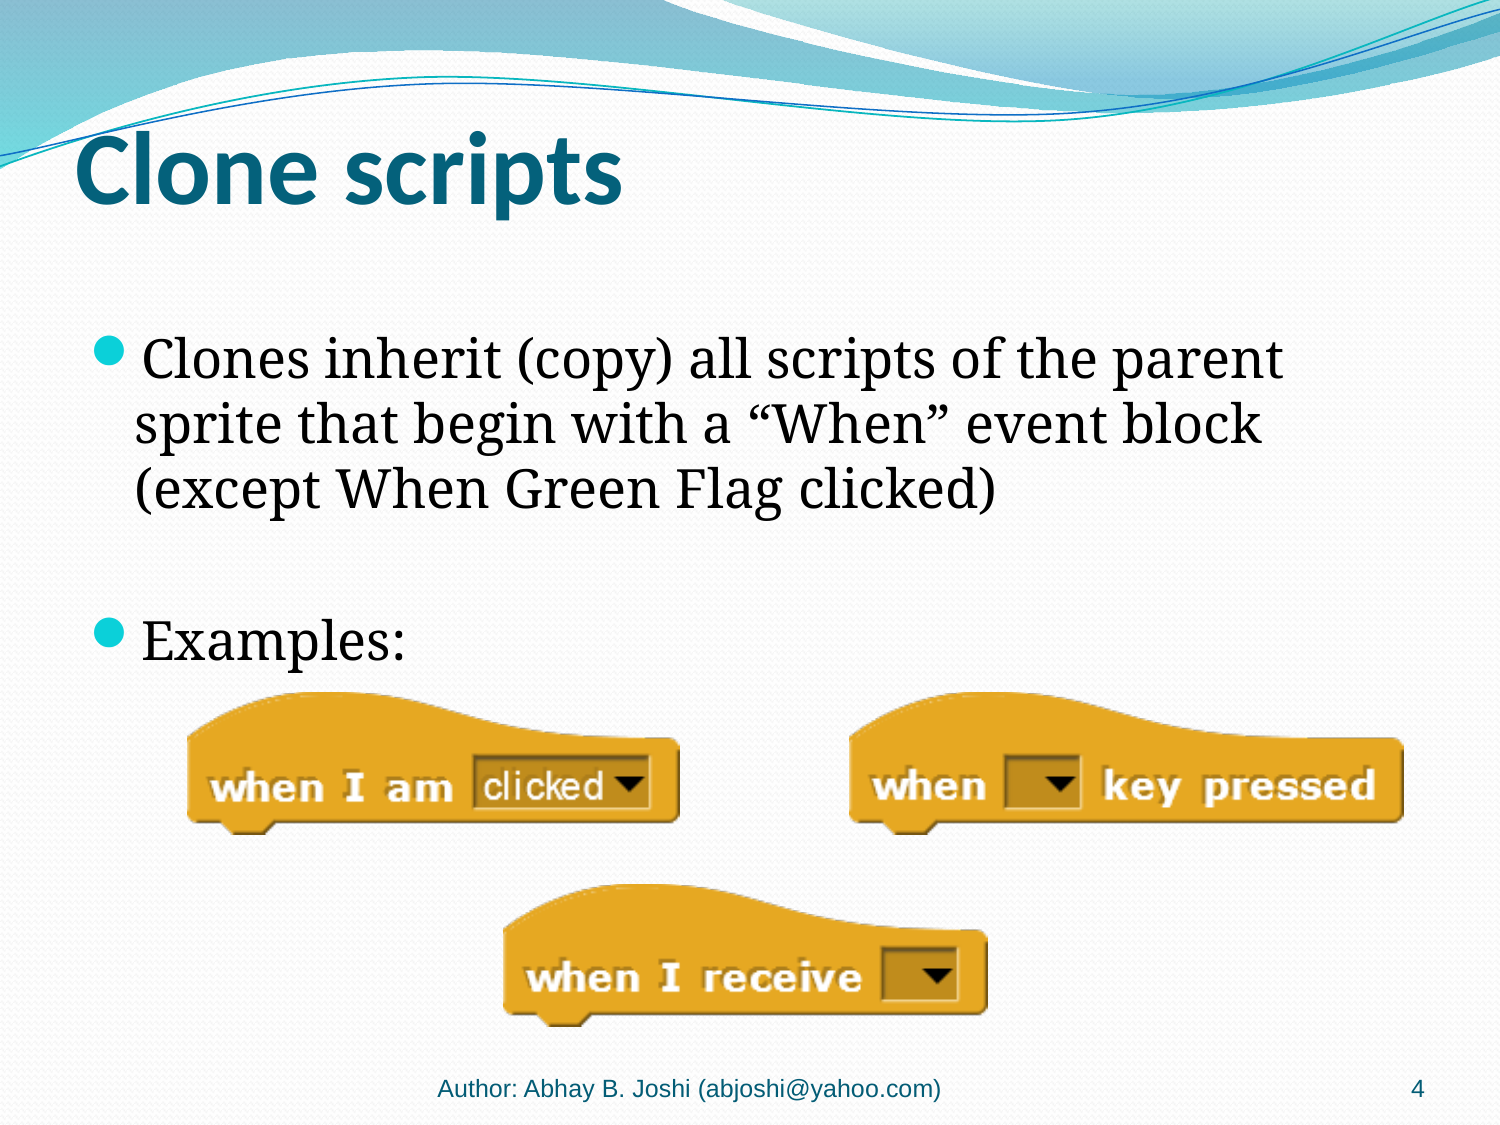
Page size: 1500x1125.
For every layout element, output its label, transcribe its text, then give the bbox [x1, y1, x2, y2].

picture [849, 691, 1404, 835]
title Clone scripts [75, 37, 1425, 225]
slide_number 4 [1299, 1042, 1425, 1103]
list Clones inherit (copy) all scripts of the parent sprite that begin with a “When” event block (except When Green Flag clicked) Examples: [75, 317, 1425, 1038]
footer Author: Abhay B. Joshi (abjoshi@yahoo.com) [437, 1042, 988, 1103]
picture [502, 884, 988, 1027]
picture [187, 691, 680, 835]
